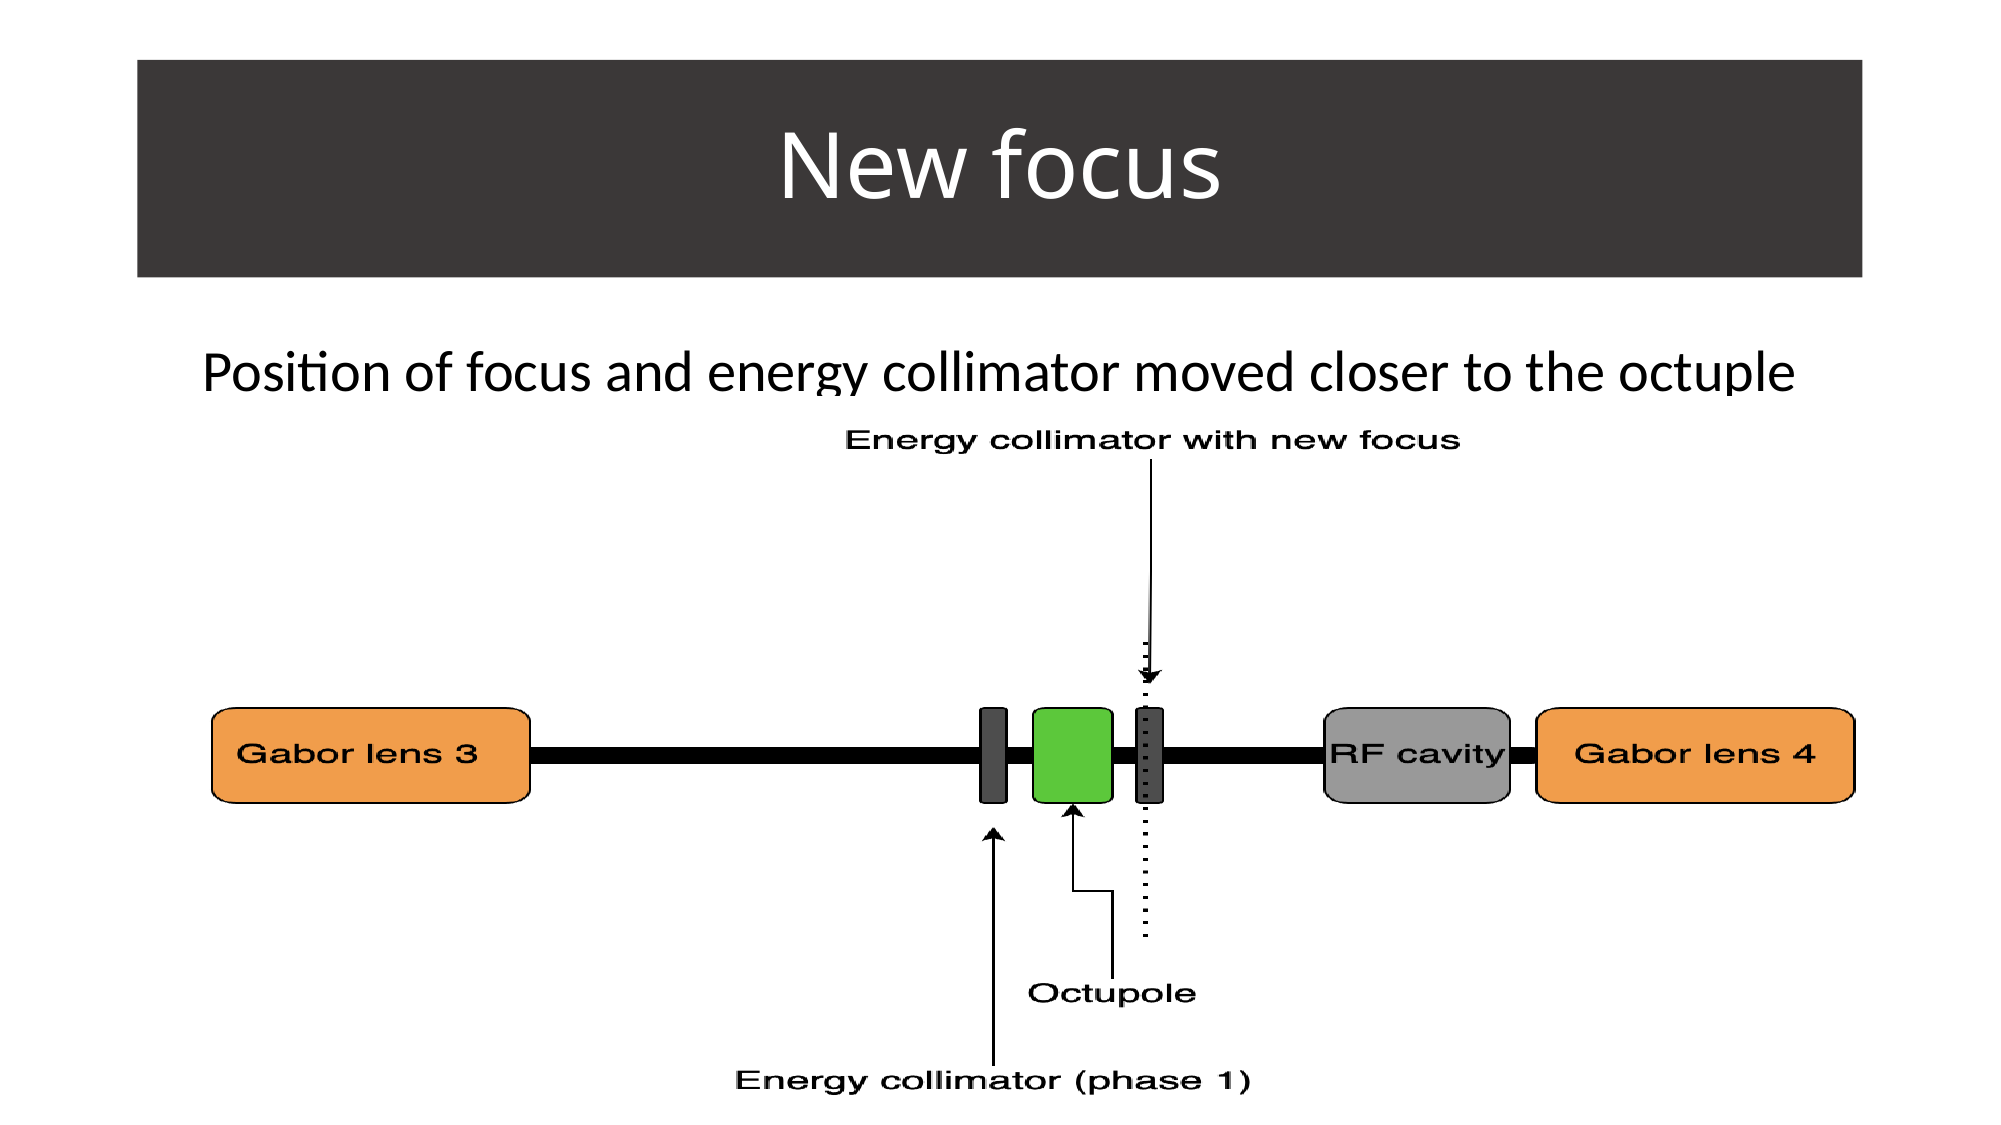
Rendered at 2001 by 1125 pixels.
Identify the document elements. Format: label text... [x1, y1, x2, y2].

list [137, 396, 1880, 1111]
text_box Position of focus and energy collimator moved closer to the octuple [187, 325, 1813, 396]
title New focus [137, 59, 1863, 278]
